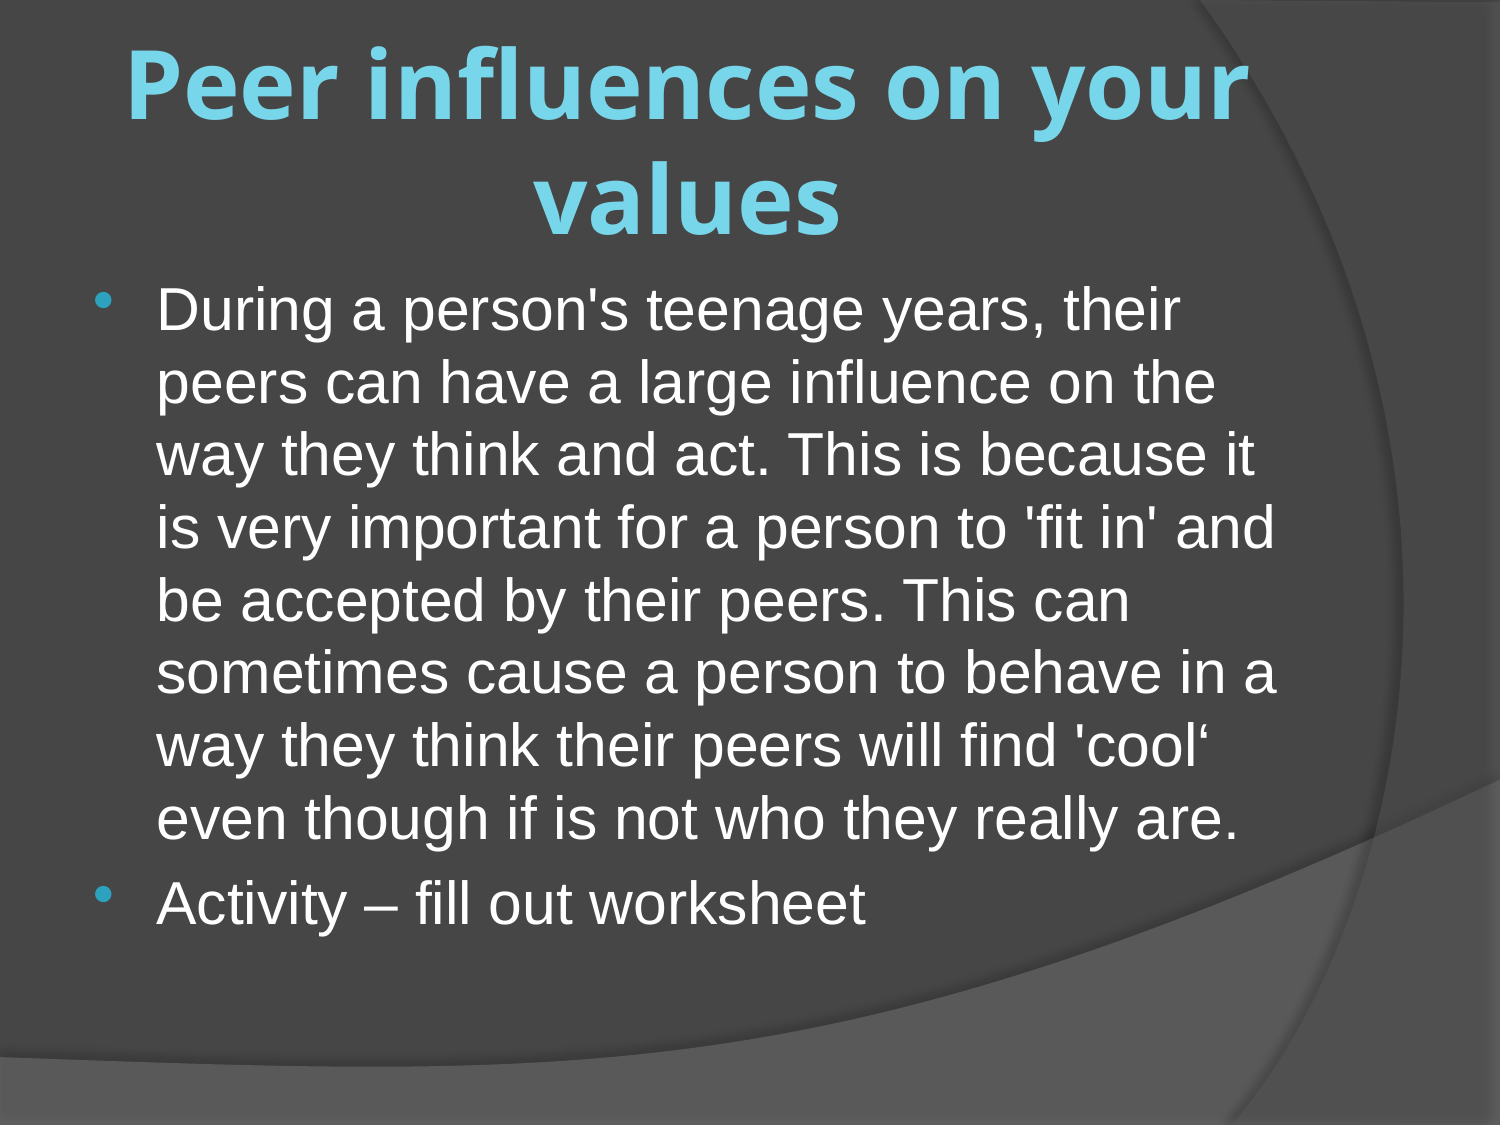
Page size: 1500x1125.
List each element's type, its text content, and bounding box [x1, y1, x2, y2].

list During a person's teenage years, their peers can have a large influence on the way they think and act. This is because it is very important for a person to 'fit in' and be accepted by their peers. This can sometimes cause a person to behave in a way they think their peers will find 'cool‘ even though if is not who they really are. Activity – fill out worksheet [75, 262, 1300, 1005]
title Peer influences on your values [75, 45, 1300, 233]
